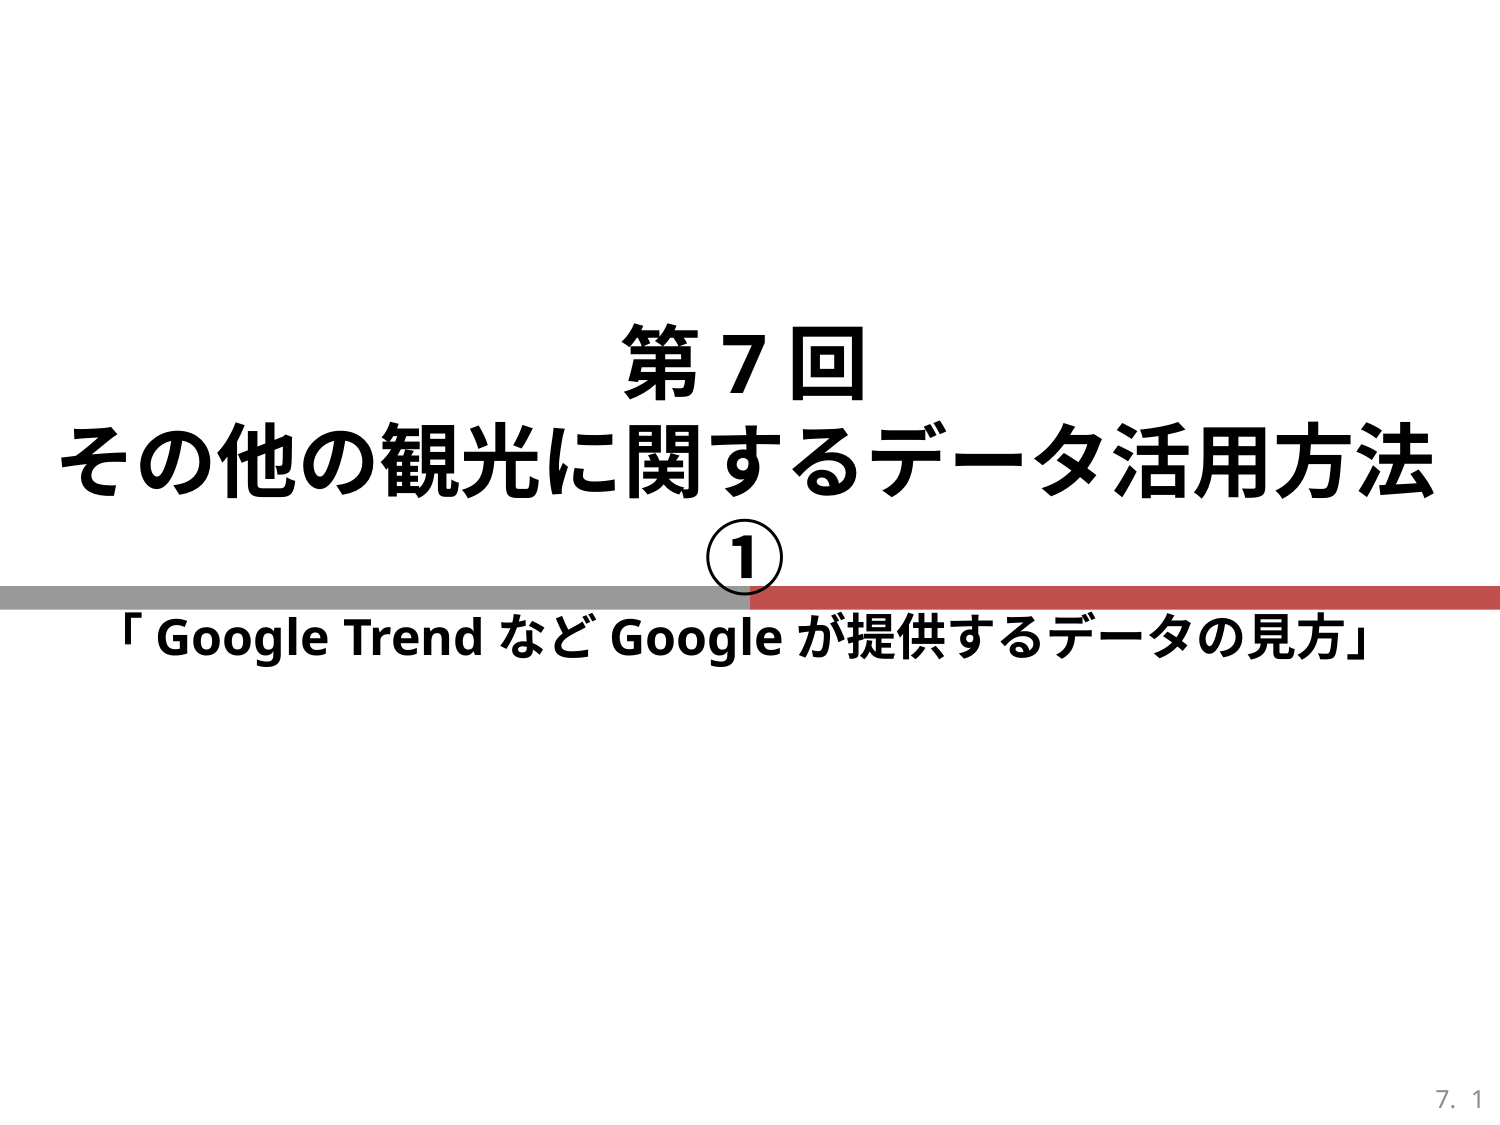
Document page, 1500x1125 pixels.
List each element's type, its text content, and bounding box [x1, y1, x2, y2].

slide_number 0 [1381, 1065, 1500, 1125]
text_box 第7回 その他の観光に関するデータ活用方法① 「Google TrendなどGoogleが提供するデータの見方」 [36, 305, 1454, 563]
